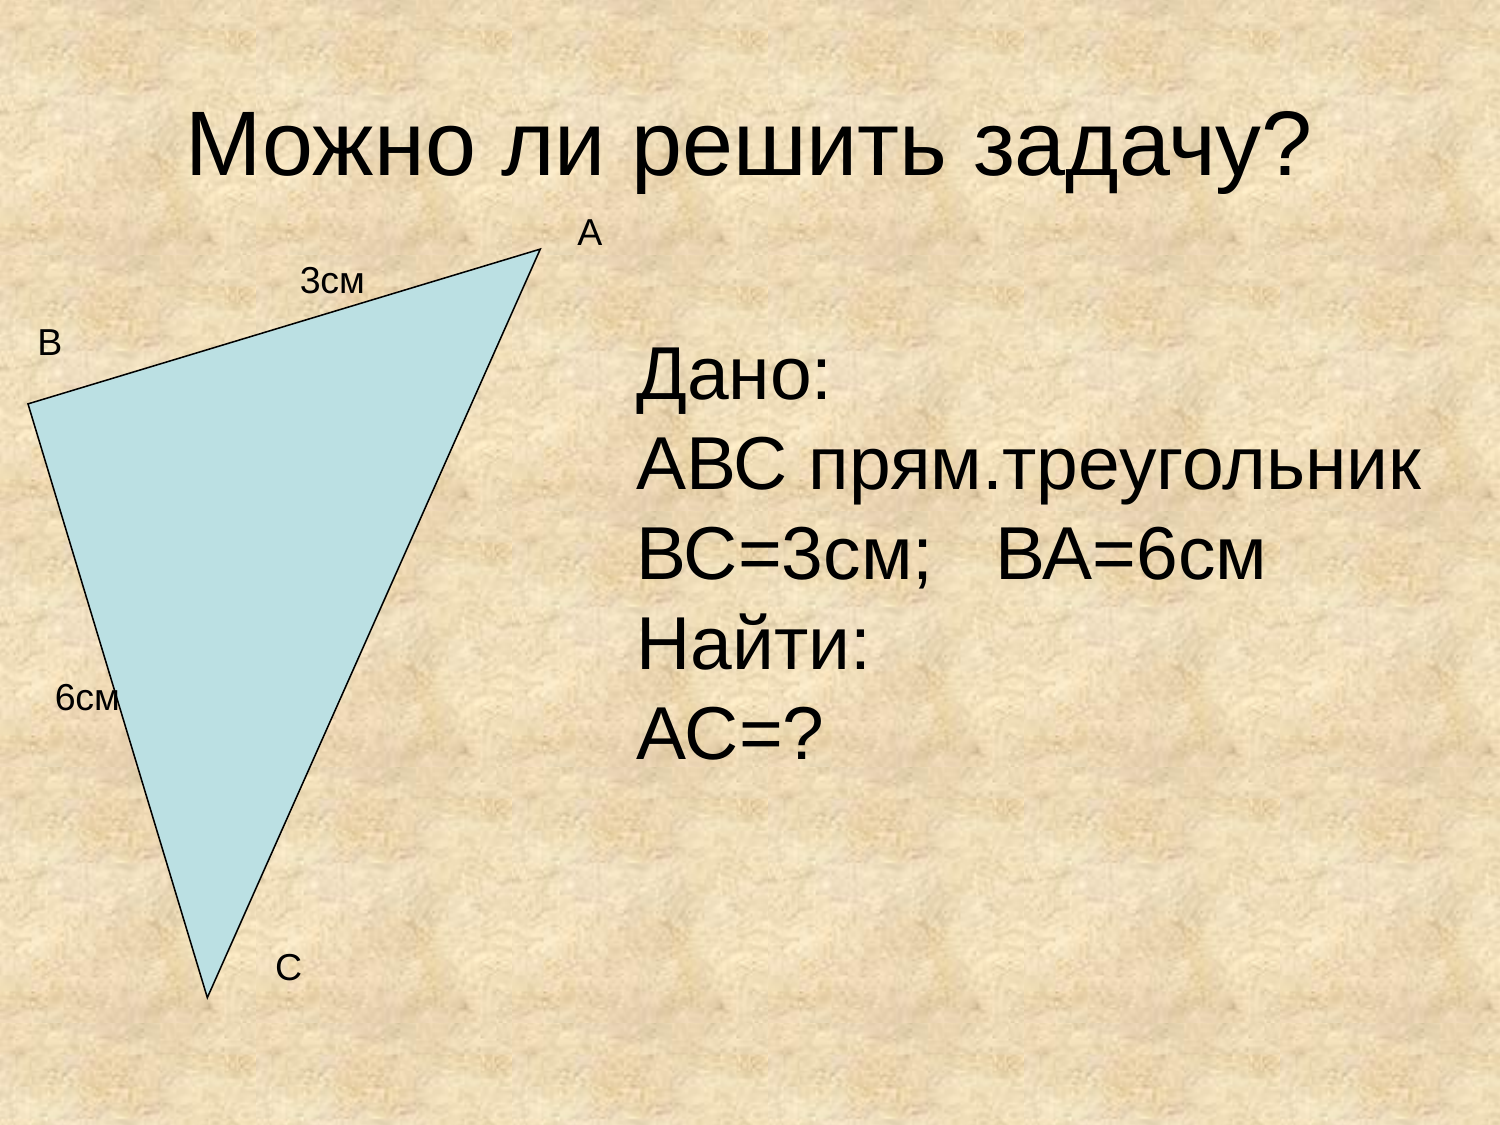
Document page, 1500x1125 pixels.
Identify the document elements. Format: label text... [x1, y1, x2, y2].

text_box 3см [285, 248, 381, 309]
text_box В [22, 310, 78, 371]
title Можно ли решить задачу? [74, 44, 1426, 233]
text_box Дано: АВС прям.треугольник ВС=3см; ВА=6см Найти: АС=? [621, 316, 1437, 782]
text_box [27, 249, 541, 998]
text_box 6см [40, 665, 136, 726]
text_box С [260, 935, 317, 996]
picture [0, 0, 1500, 1125]
text_box А [562, 200, 618, 261]
